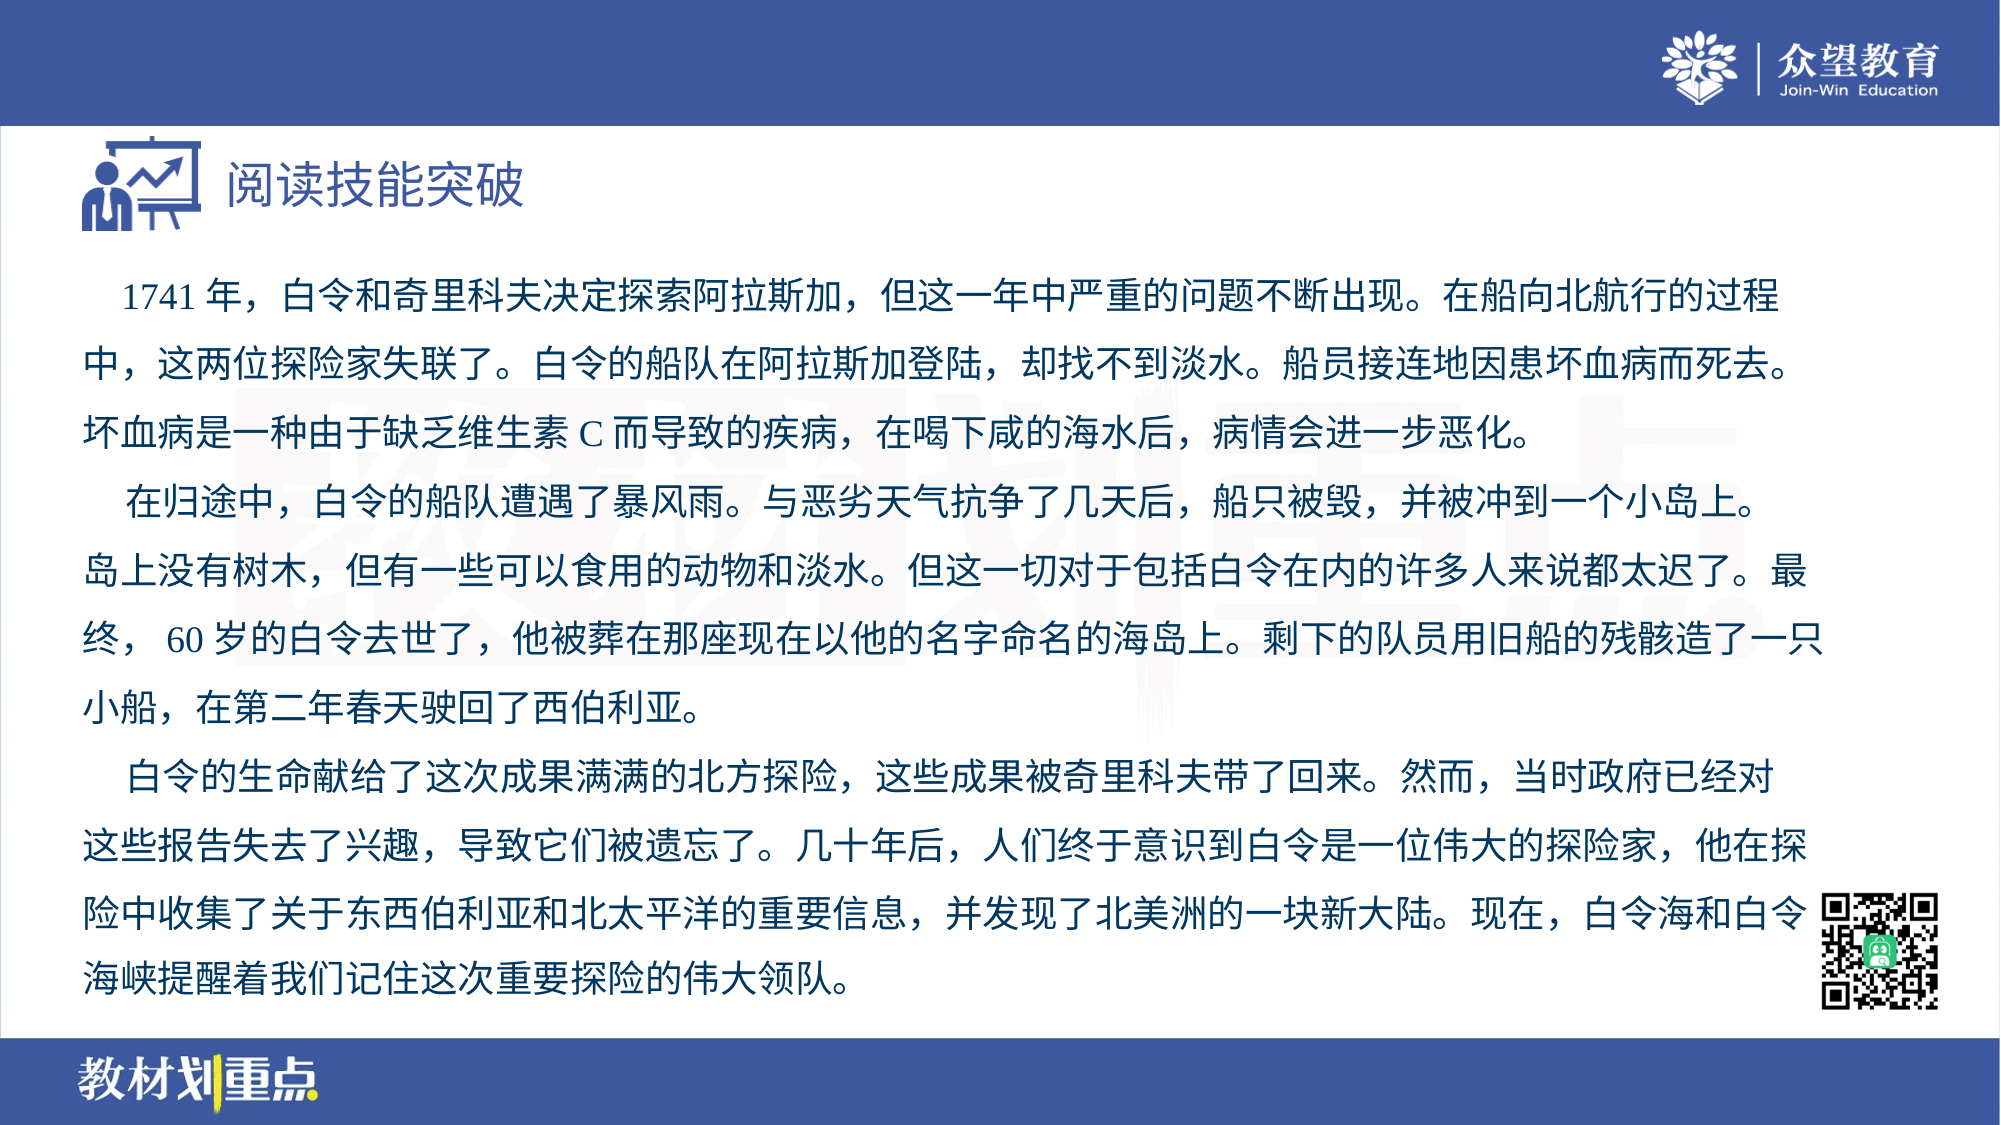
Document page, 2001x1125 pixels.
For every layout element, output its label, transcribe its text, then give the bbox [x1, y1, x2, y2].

text_box 1741年，白令和奇里科夫决定探索阿拉斯加，但这一年中严重的问题不断出现。在船向北航行的过程 中，这两位探险家失联了。白令的船队在阿拉斯加登陆，却找不到淡水。船员接连地因患坏血病而死去。 坏血病是一种由于缺乏维生素C而导致的疾病，在喝下咸的海水后，病情会进一步恶化。 在归途中，白令的船队遭遇了暴风雨。与恶劣天气抗争了几天后，船只被毁，并被冲到一个小岛上。 岛上没有树木，但有一些可以食用的动物和淡水。但这一切对于包括白令在内的许多人来说都太迟了。最 终，60岁的白令去世了，他被葬在那座现在以他的名字命名的海岛上。剩下的队员用旧船的残骸造了一只 小船，在第二年春天驶回了西伯利亚。 白令的生命献给了这次成果满满的北方探险，这些成果被奇里科夫带了回来。然而，当时政府已经对 这些报告失去了兴趣，导致它们被遗忘了。几十年后，人们终于意识到白令是一位伟大的探险家，他在探 险中收集了关于东西伯利亚和北太平洋的重要信息，并发现了北美洲的一块新大陆。现在，白令海和白令 海峡提醒着我们记住这次重要探险的伟大领队。 [82, 248, 1817, 994]
picture [0, 0, 2000, 1125]
